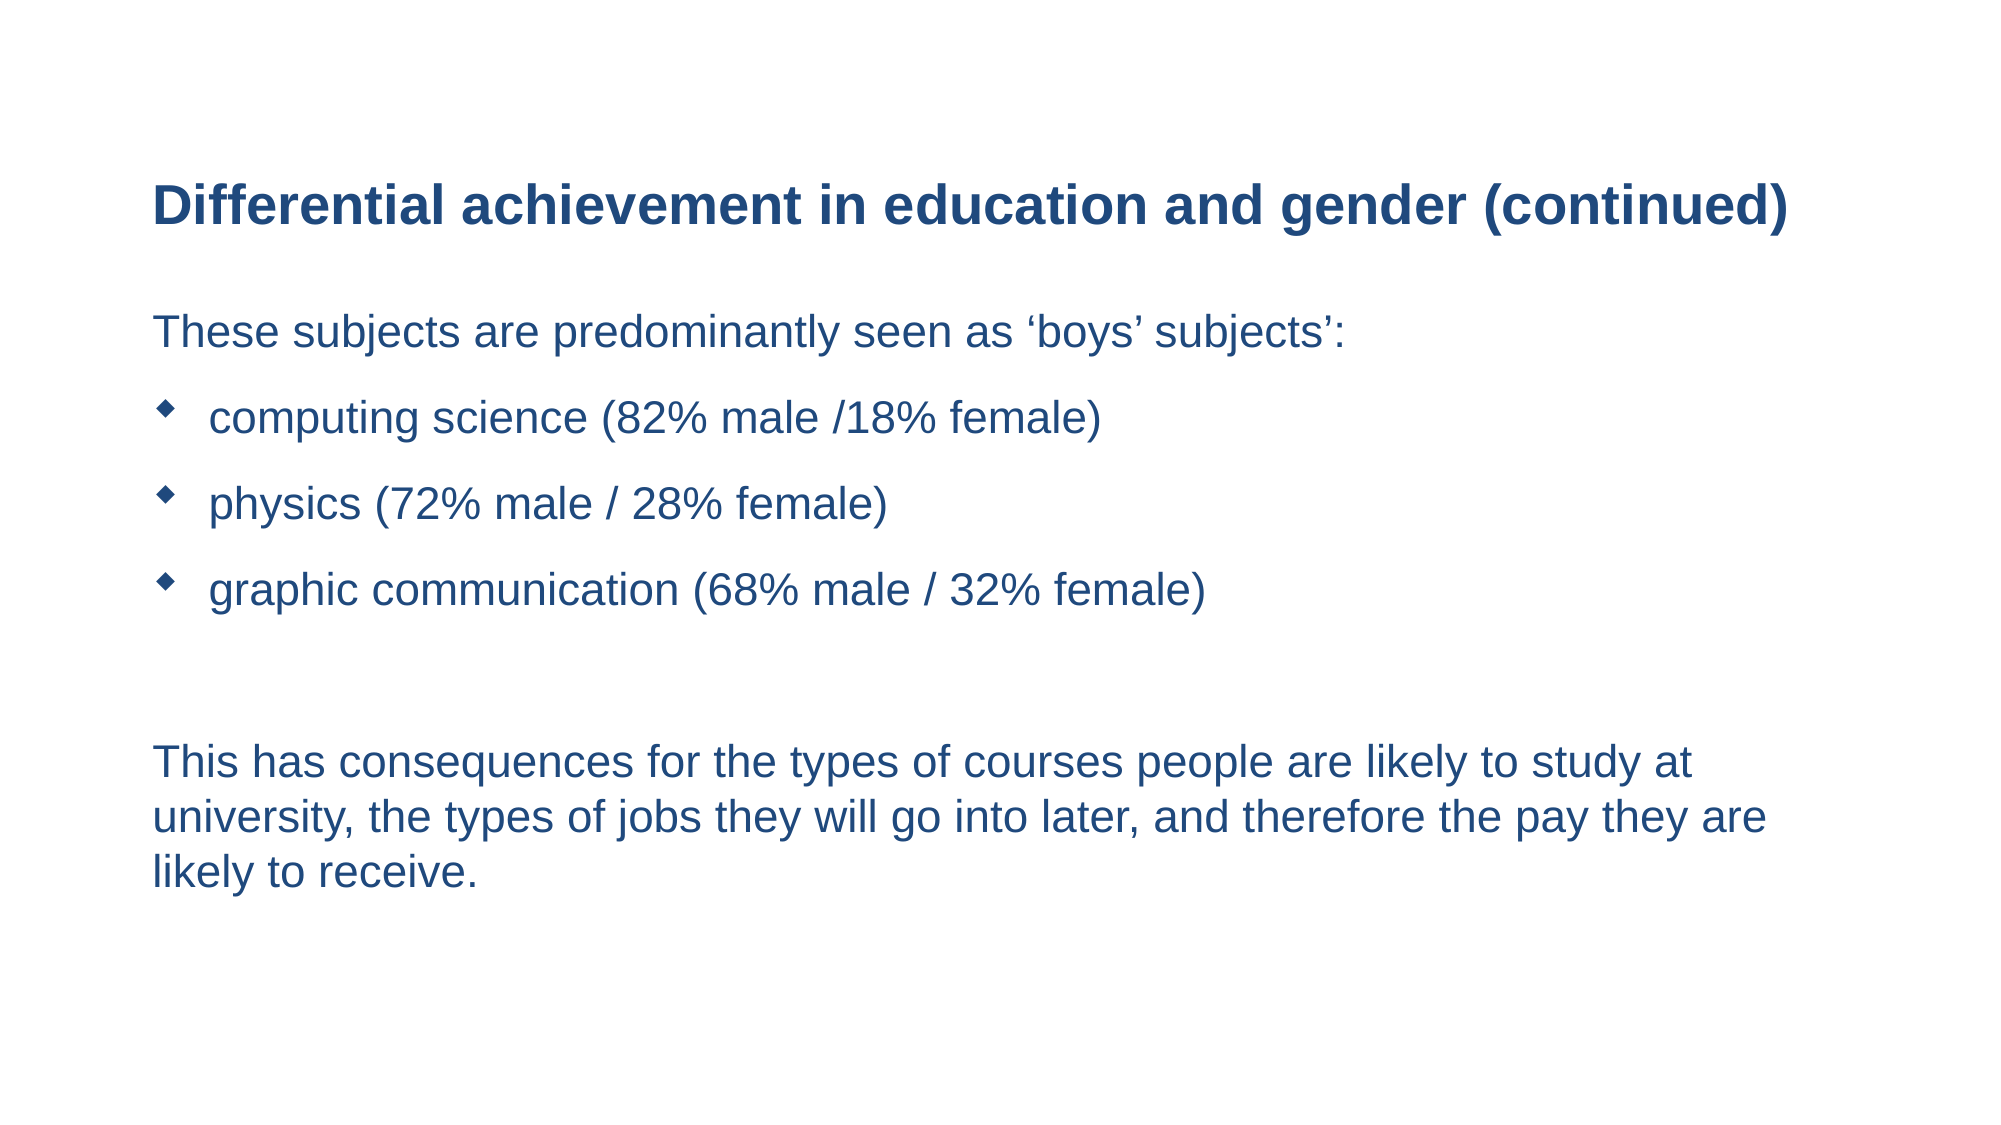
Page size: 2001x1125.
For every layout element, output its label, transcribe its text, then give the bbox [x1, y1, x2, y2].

title Differential achievement in education and gender (continued) [137, 97, 1863, 315]
list These subjects are predominantly seen as ‘boys’ subjects’: computing science (82% male /18% female) physics (72% male / 28% female) graphic communication (68% male / 32% female) This has consequences for the types of courses people are likely to study at university, the types of jobs they will go into later, and therefore the pay they are likely to receive. [137, 315, 1863, 1008]
